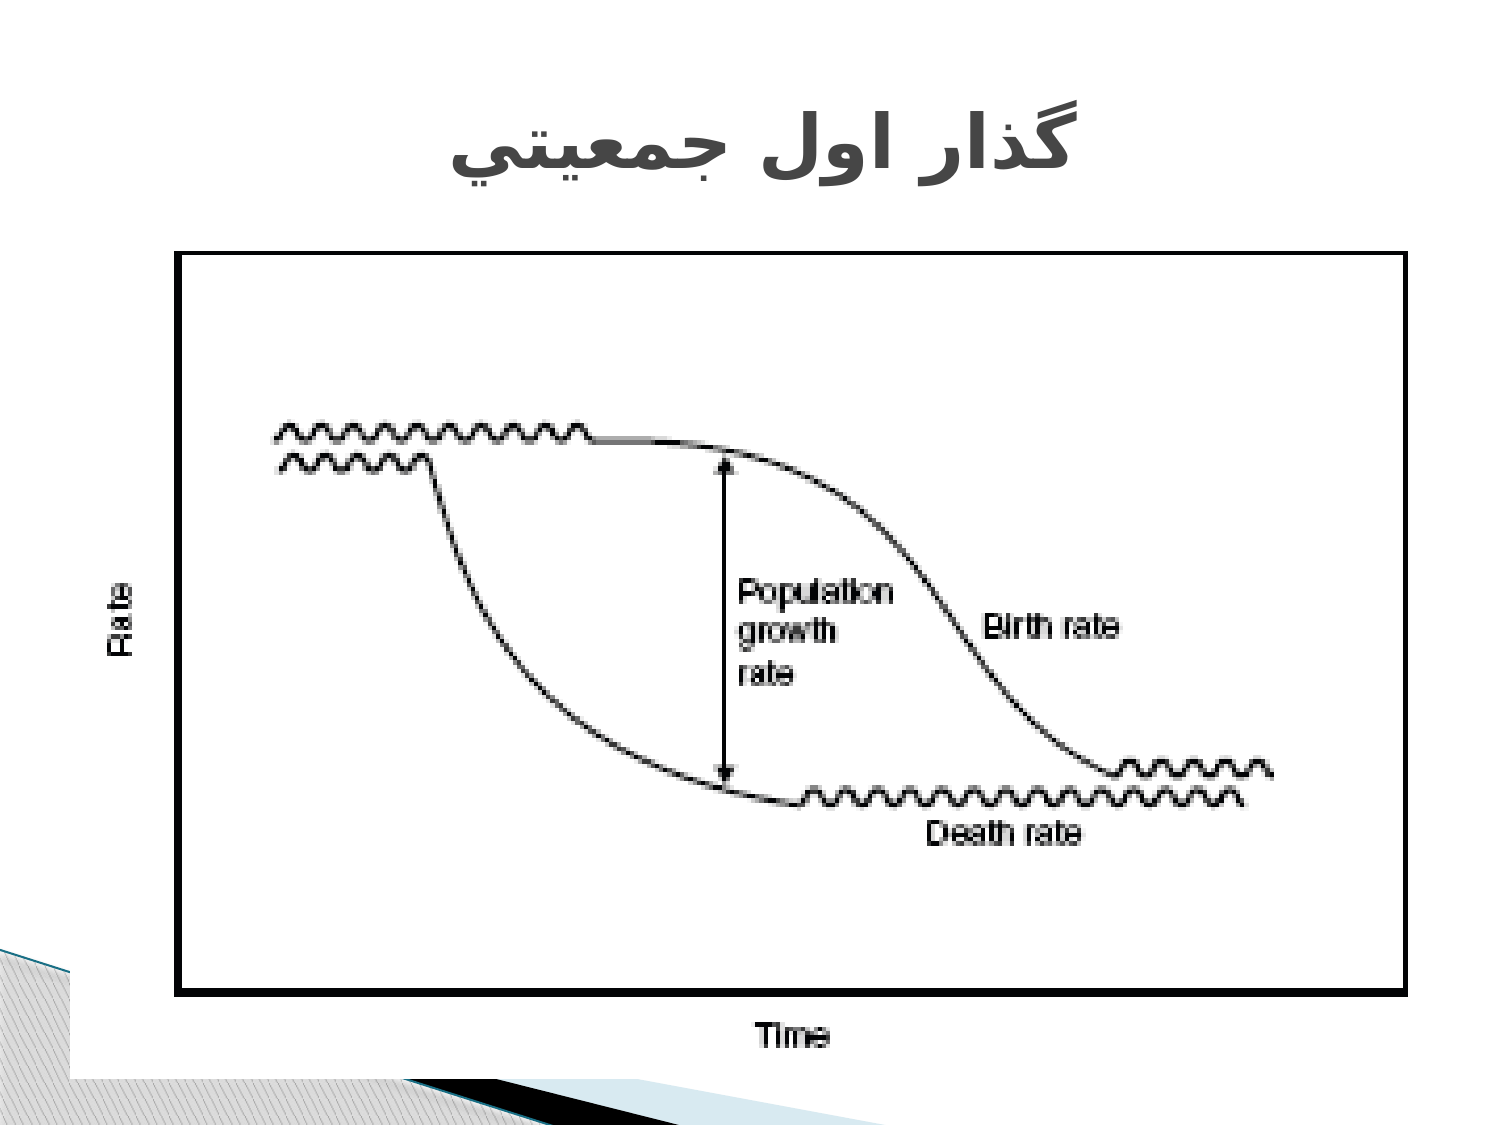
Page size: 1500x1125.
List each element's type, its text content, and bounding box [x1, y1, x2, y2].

title گذار اول جمعيتي [75, 45, 1425, 233]
picture [70, 234, 1500, 1079]
